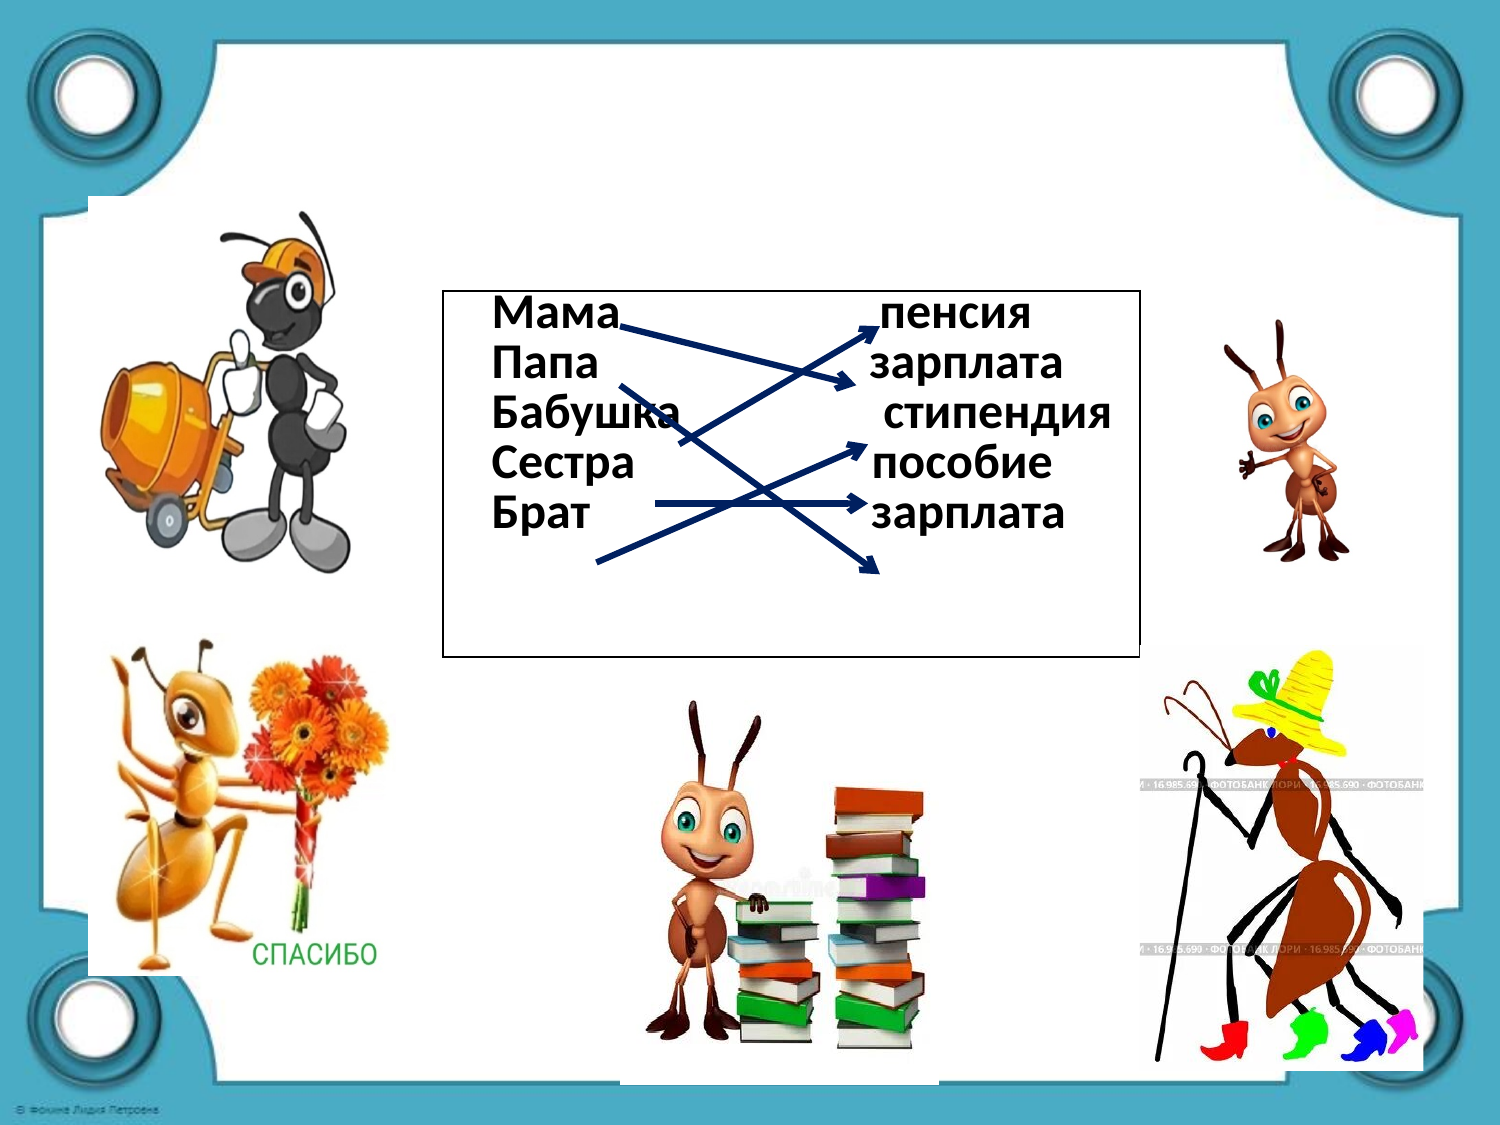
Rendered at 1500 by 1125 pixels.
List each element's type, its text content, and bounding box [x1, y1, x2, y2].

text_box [619, 385, 673, 442]
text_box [678, 325, 881, 445]
table_header Мама пенсия Папа зарплата Бабушка стипендия Сестра пособие Брат зарплата [444, 292, 1139, 656]
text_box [619, 325, 677, 384]
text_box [596, 444, 869, 563]
picture [0, 0, 1500, 1125]
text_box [619, 453, 881, 575]
